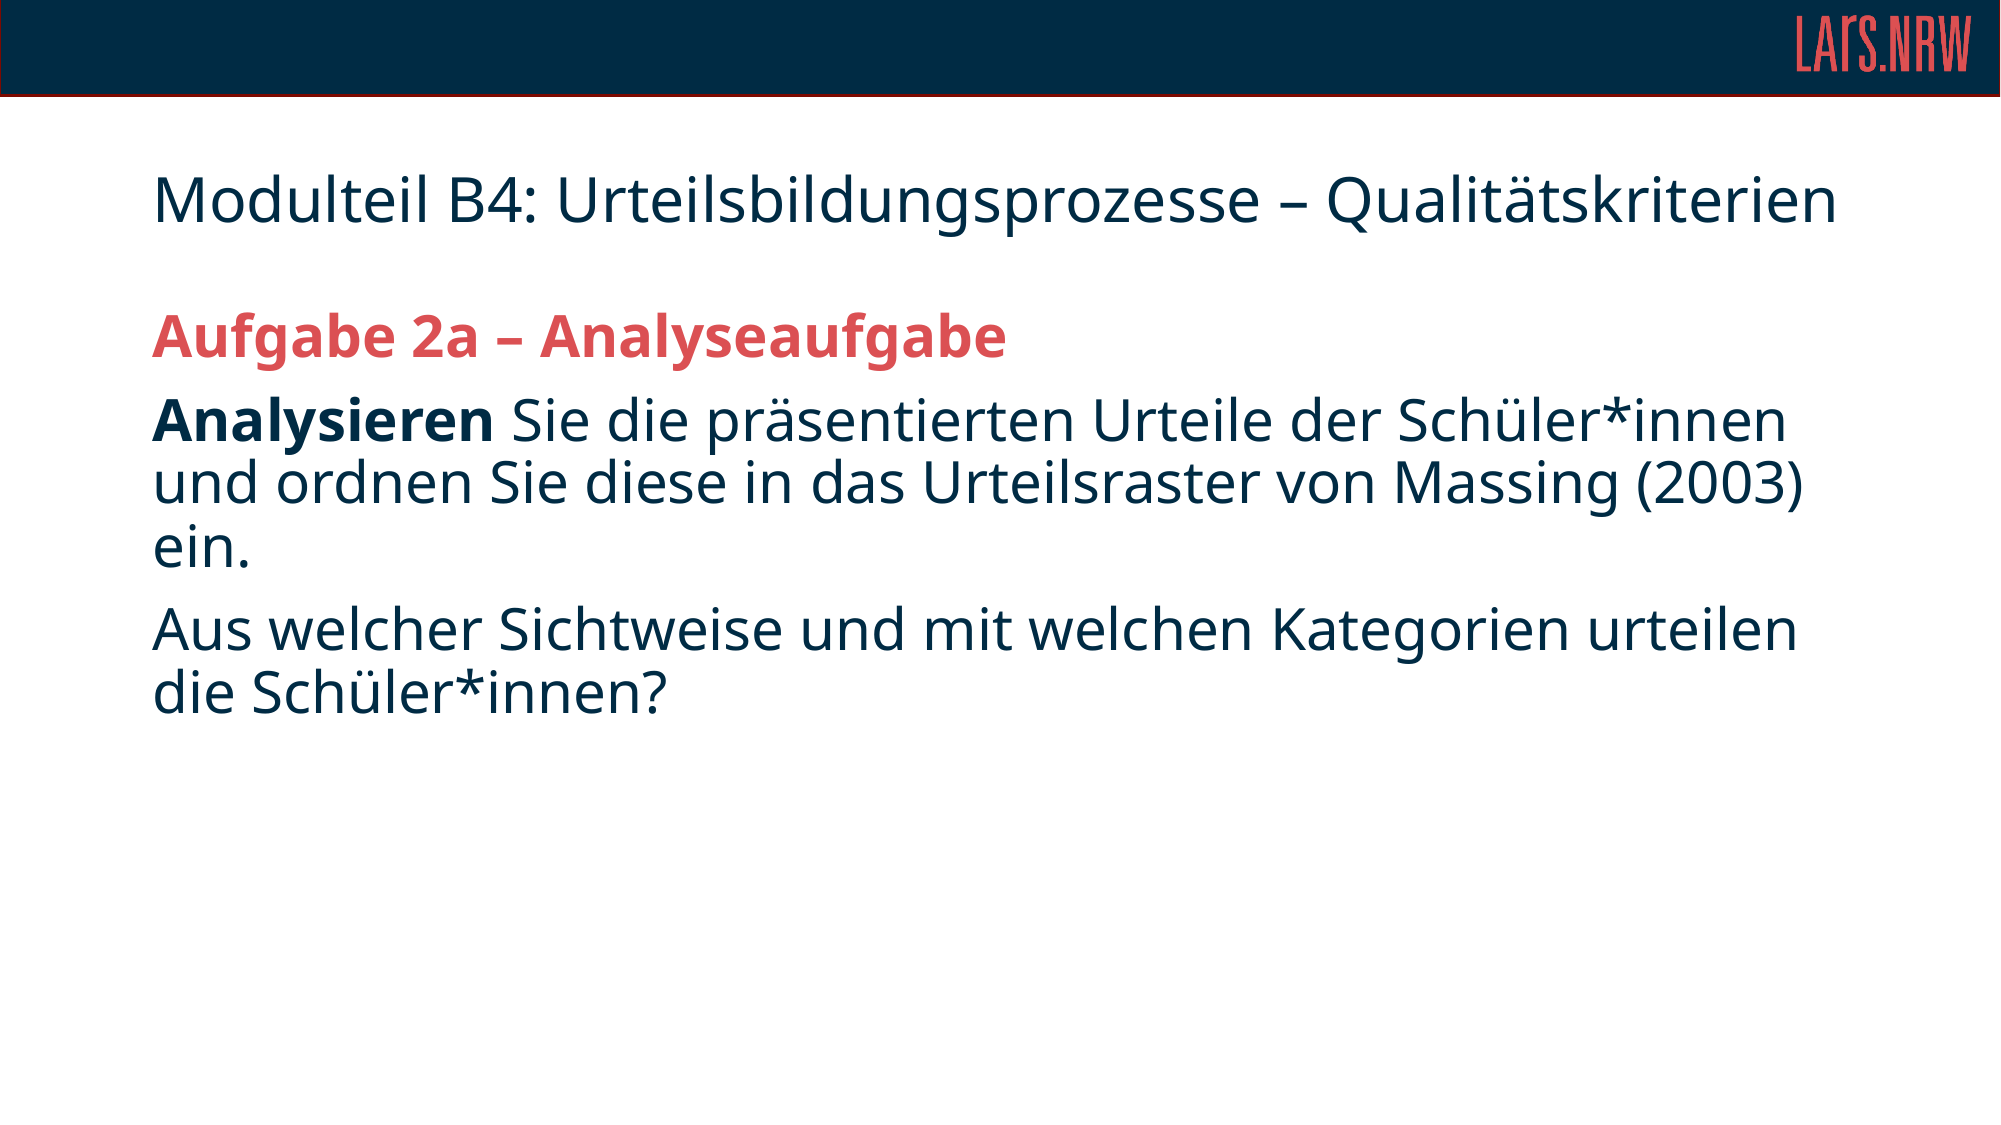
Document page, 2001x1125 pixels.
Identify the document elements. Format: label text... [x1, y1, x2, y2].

list Aufgabe 2a – Analyseaufgabe Analysieren Sie die präsentierten Urteile der Schüler*innen und ordnen Sie diese in das Urteilsraster von Massing (2003) ein. Aus welcher Sichtweise und mit welchen Kategorien urteilen die Schüler*innen? [137, 299, 1863, 1014]
title Modulteil B4: Urteilsbildungsprozesse – Qualitätskriterien [137, 128, 1863, 278]
picture [1779, 3, 1977, 86]
